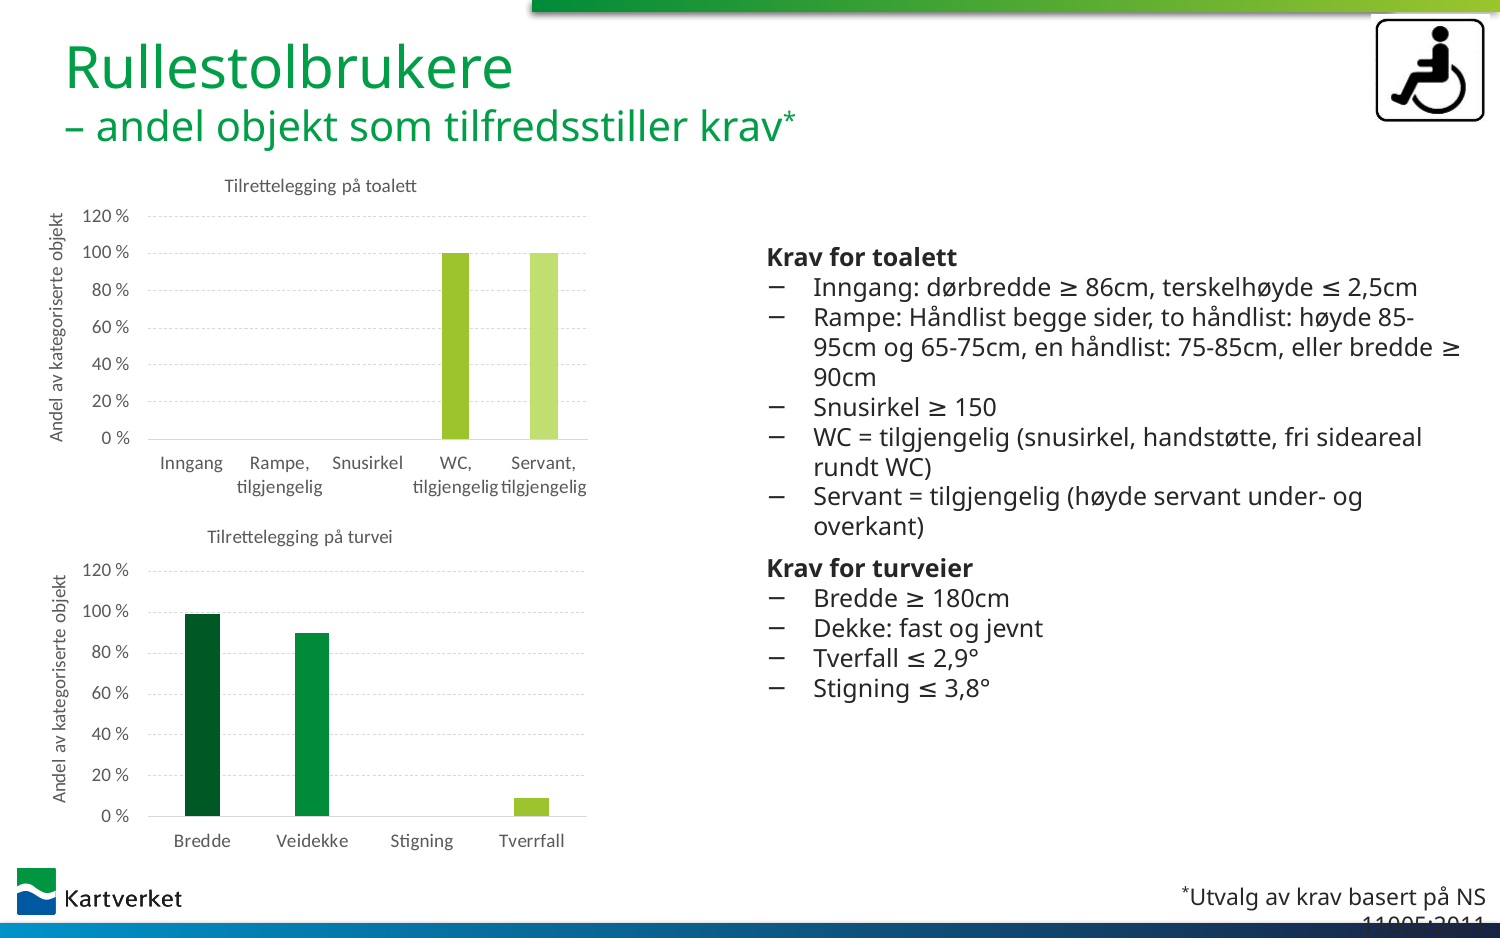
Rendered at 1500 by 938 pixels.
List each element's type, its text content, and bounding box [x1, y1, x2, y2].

text_box Rullestolbrukere – andel objekt som tilfredsstiller krav* [49, 14, 1431, 158]
picture [41, 520, 598, 859]
text_box Krav for turveier Bredde ≥ 180cm Dekke: fast og jevnt Tverfall ≤ 2,9° Stigning ≤ 3,8° [751, 545, 1483, 710]
picture [41, 166, 599, 505]
picture [1371, 13, 1491, 127]
text_box *Utvalg av krav basert på NS 11005:2011 [1068, 873, 1500, 938]
text_box Krav for toalett Inngang: dørbredde ≥ 86cm, terskelhøyde ≤ 2,5cm Rampe: Håndlist begge sider, to håndlist: høyde 85-95cm og 65-75cm, en håndlist: 75-85cm, eller bredde ≥ 90cm Snusirkel ≥ 150 WC = tilgjengelig (snusirkel, handstøtte, fri sideareal rundt WC) Servant = tilgjengelig (høyde servant under- og overkant) [751, 234, 1483, 545]
